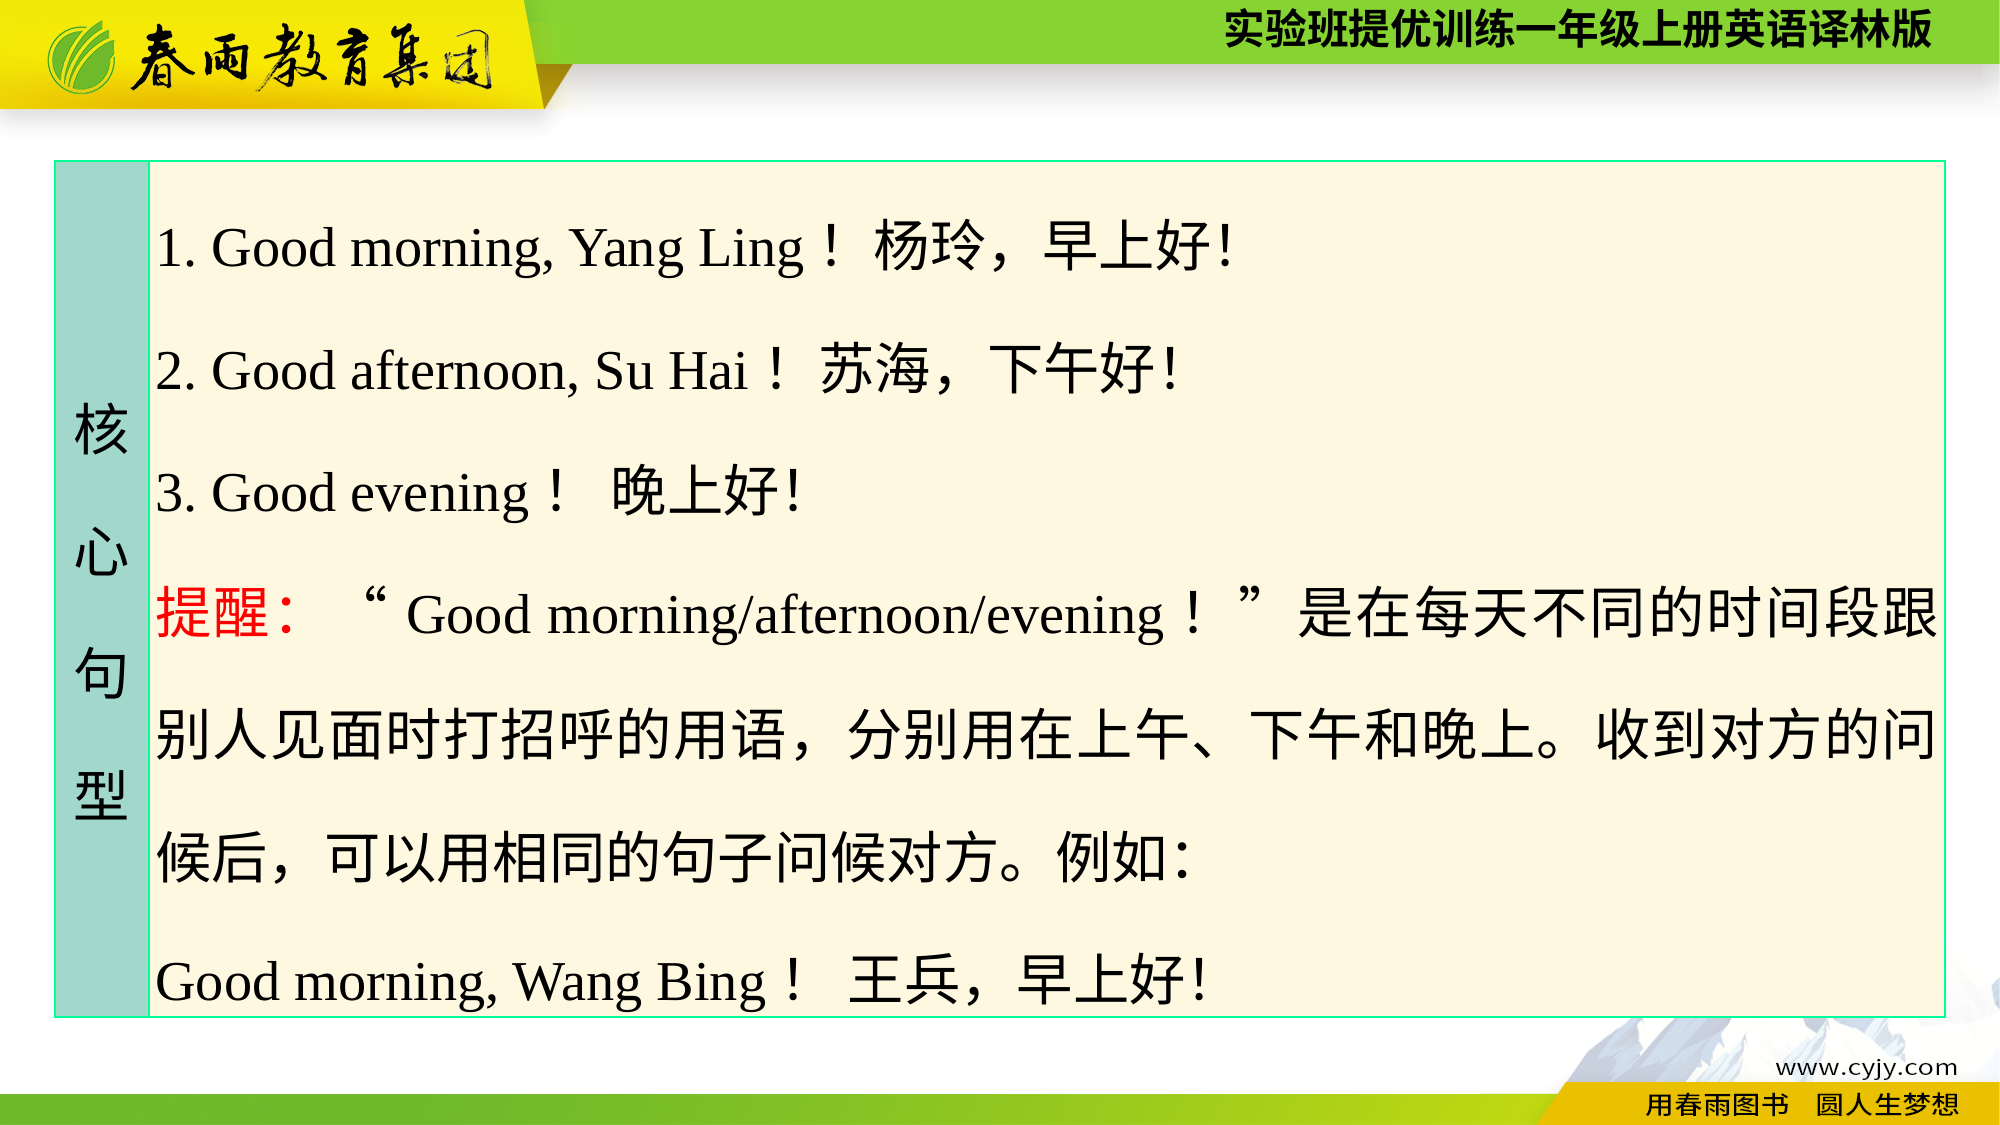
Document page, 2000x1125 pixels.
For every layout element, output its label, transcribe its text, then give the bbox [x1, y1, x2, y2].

picture [0, 0, 2000, 1125]
table_header 核 心 句 型 [56, 162, 148, 1016]
table_header 1. Good morning, Yang Ling！杨玲，早上好！ 2. Good afternoon, Su Hai！苏海，下午好！ 3. Good evening！ 晚上好！ 提醒：“Good morning/afternoon/evening！”是在每天不同的时间段跟别人见面时打招呼的用语，分别用在上午、下午和晚上。收到对方的问候后，可以用相同的句子问候对方。例如： Good morning, Wang Bing！ 王兵，早上好！ [150, 162, 1944, 1016]
